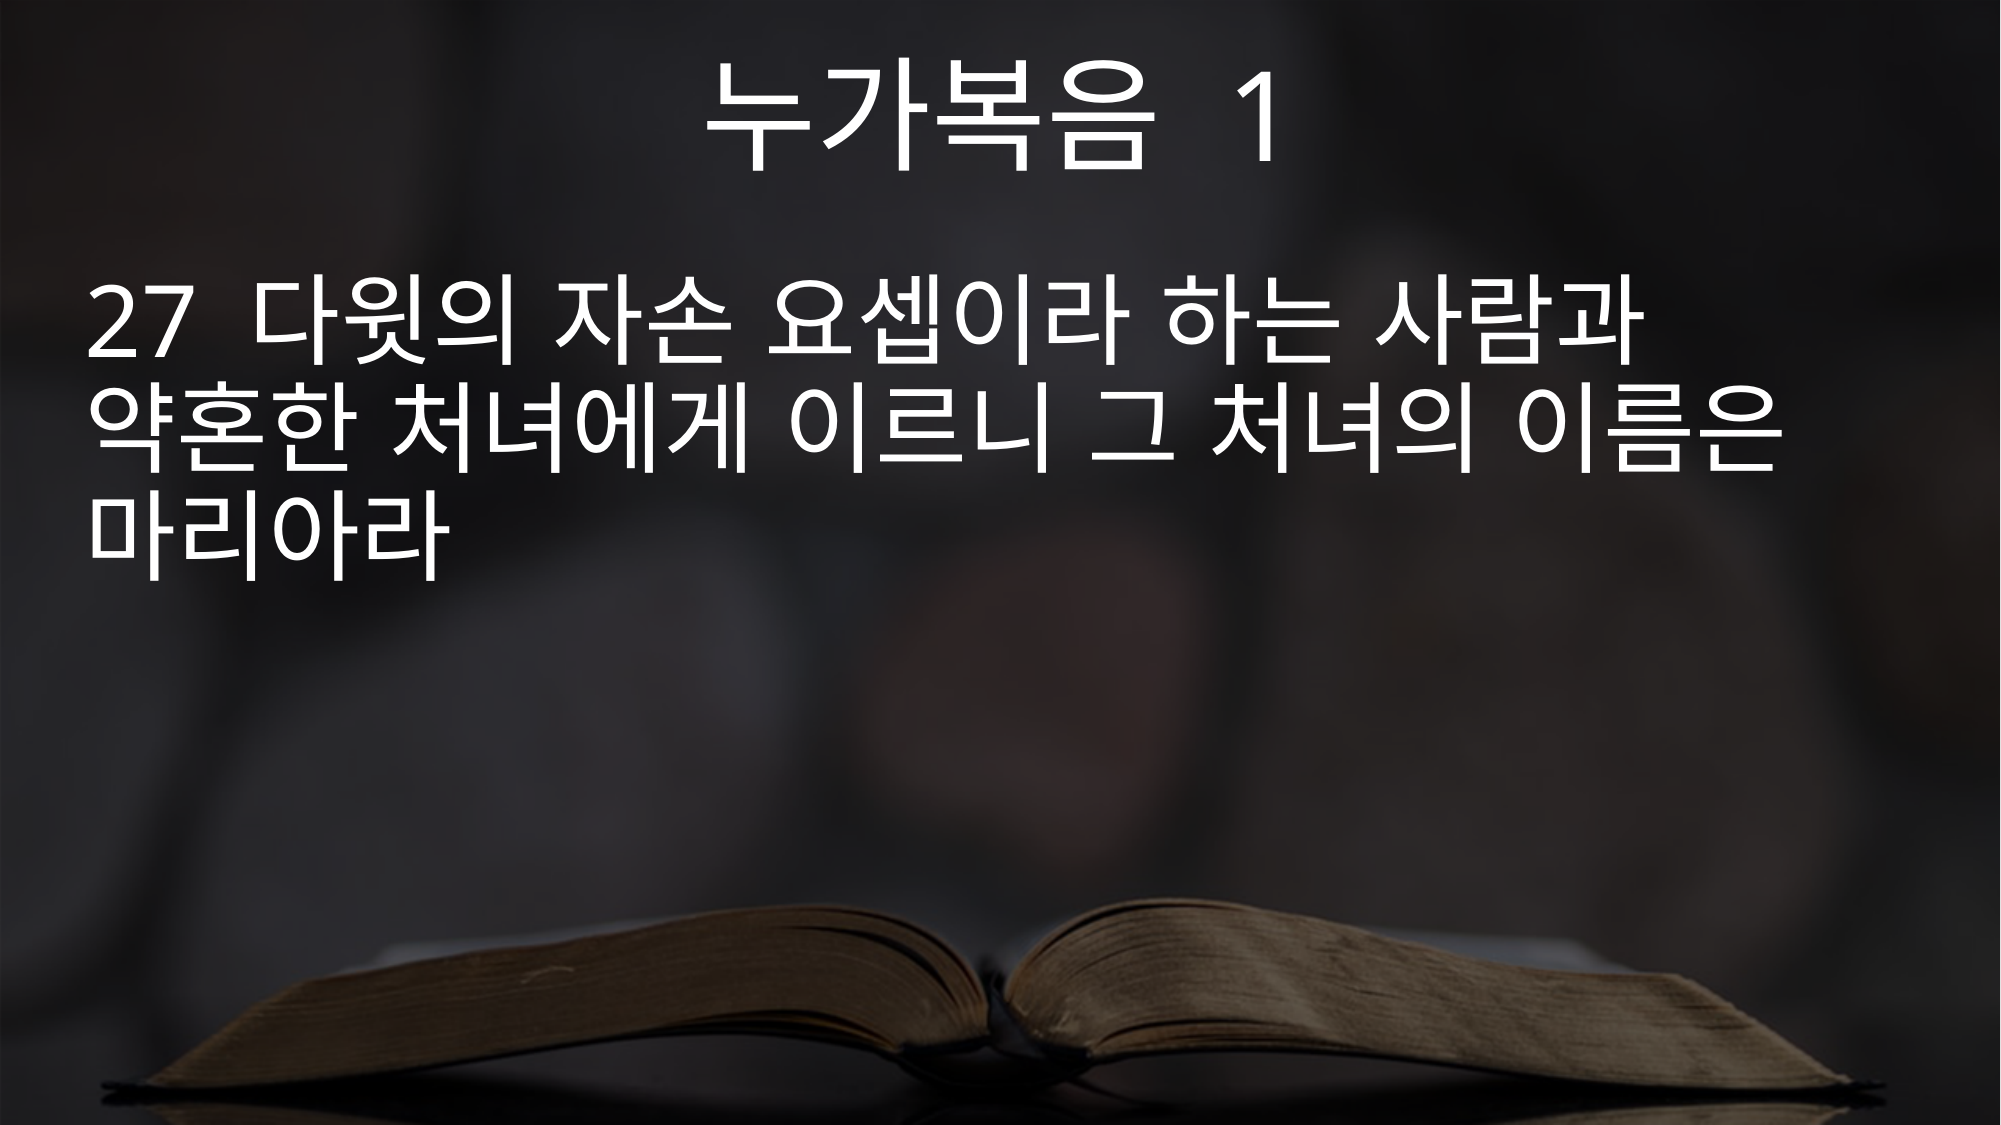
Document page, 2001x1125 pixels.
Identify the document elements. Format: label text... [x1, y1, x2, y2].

footer 누가복음 1 [0, 32, 2000, 192]
list 27 다윗의 자손 요셉이라 하는 사람과 약혼한 처녀에게 이르니 그 처녀의 이름은 마리아라 [69, 263, 1953, 423]
picture [0, 0, 2001, 1125]
